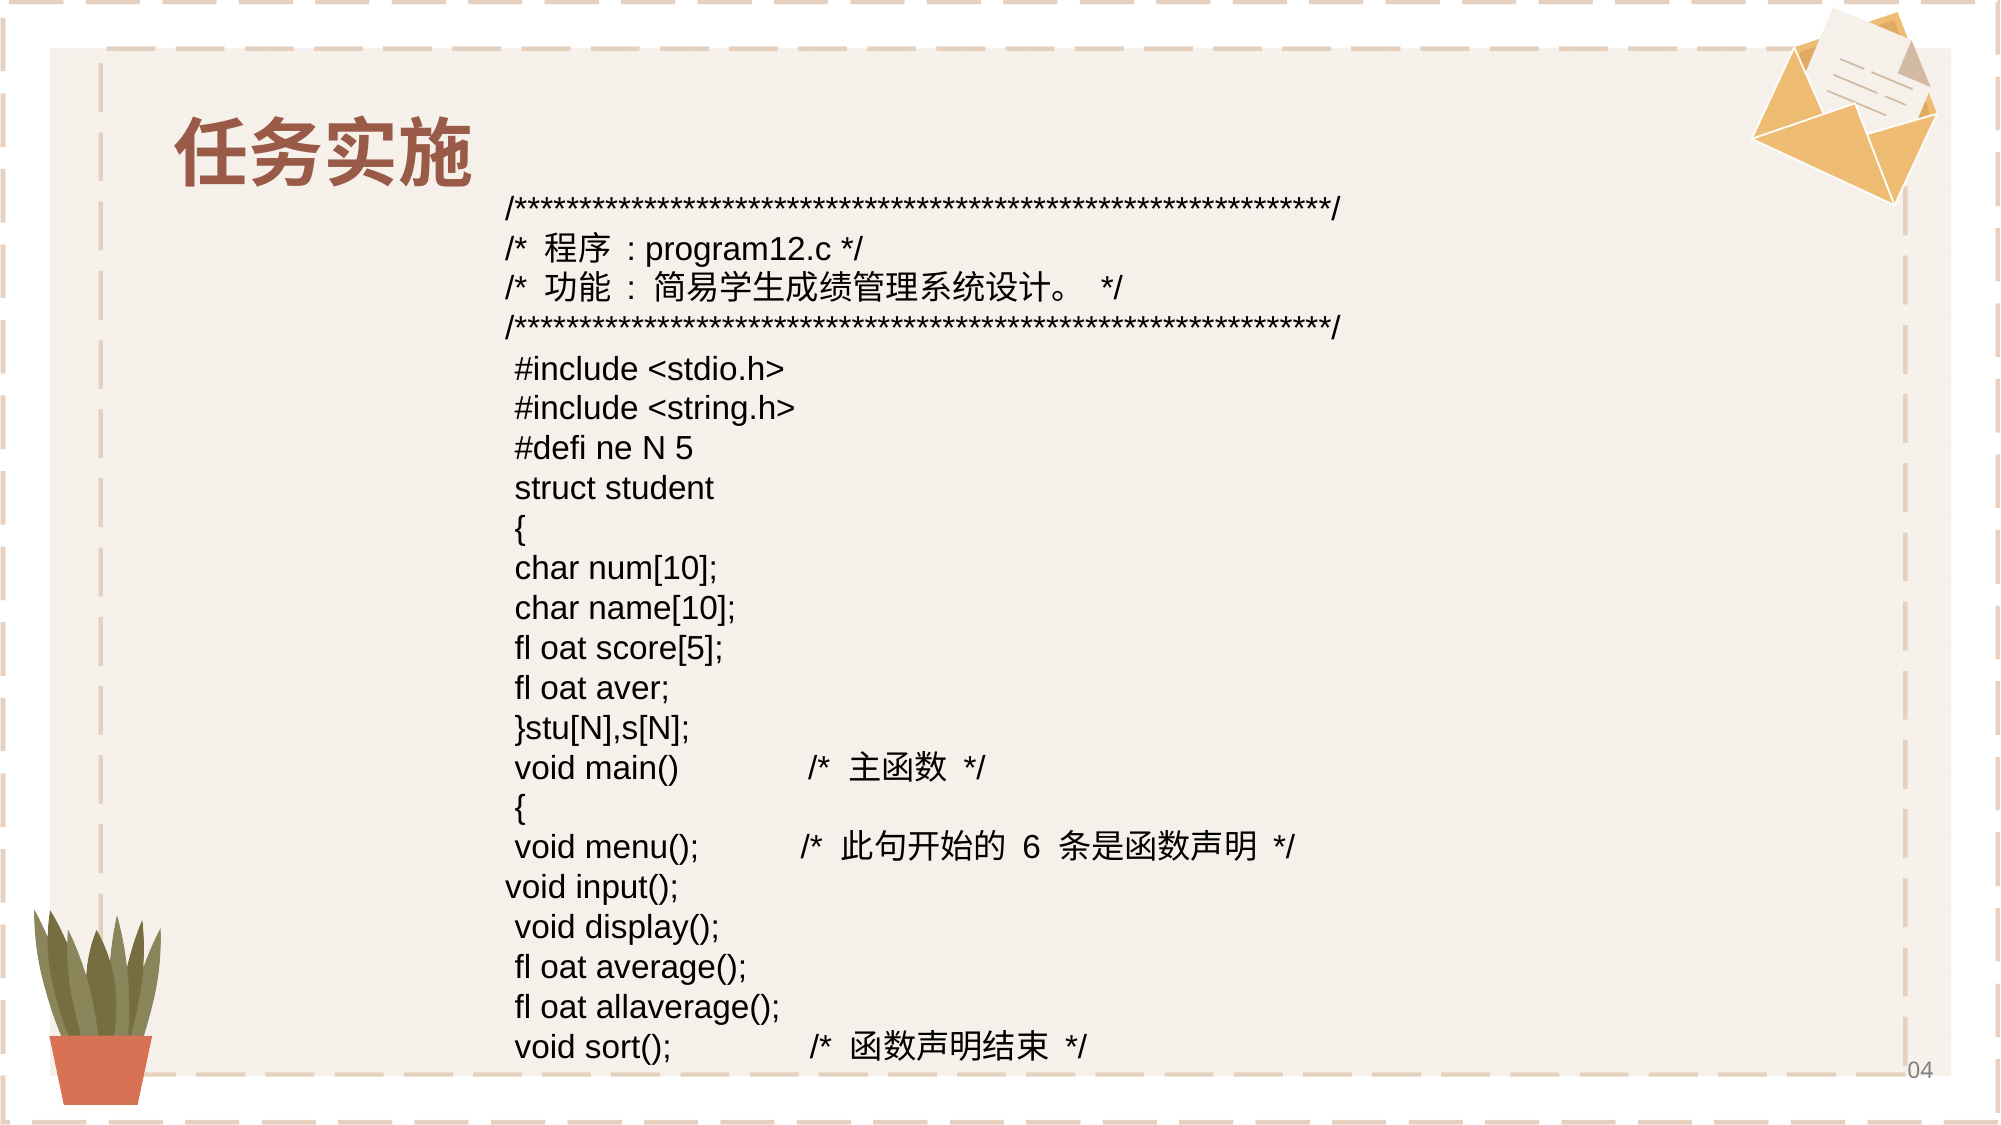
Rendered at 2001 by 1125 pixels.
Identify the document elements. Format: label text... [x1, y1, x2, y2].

text_box 04 [1904, 1055, 1937, 1083]
picture [0, 0, 2000, 1125]
